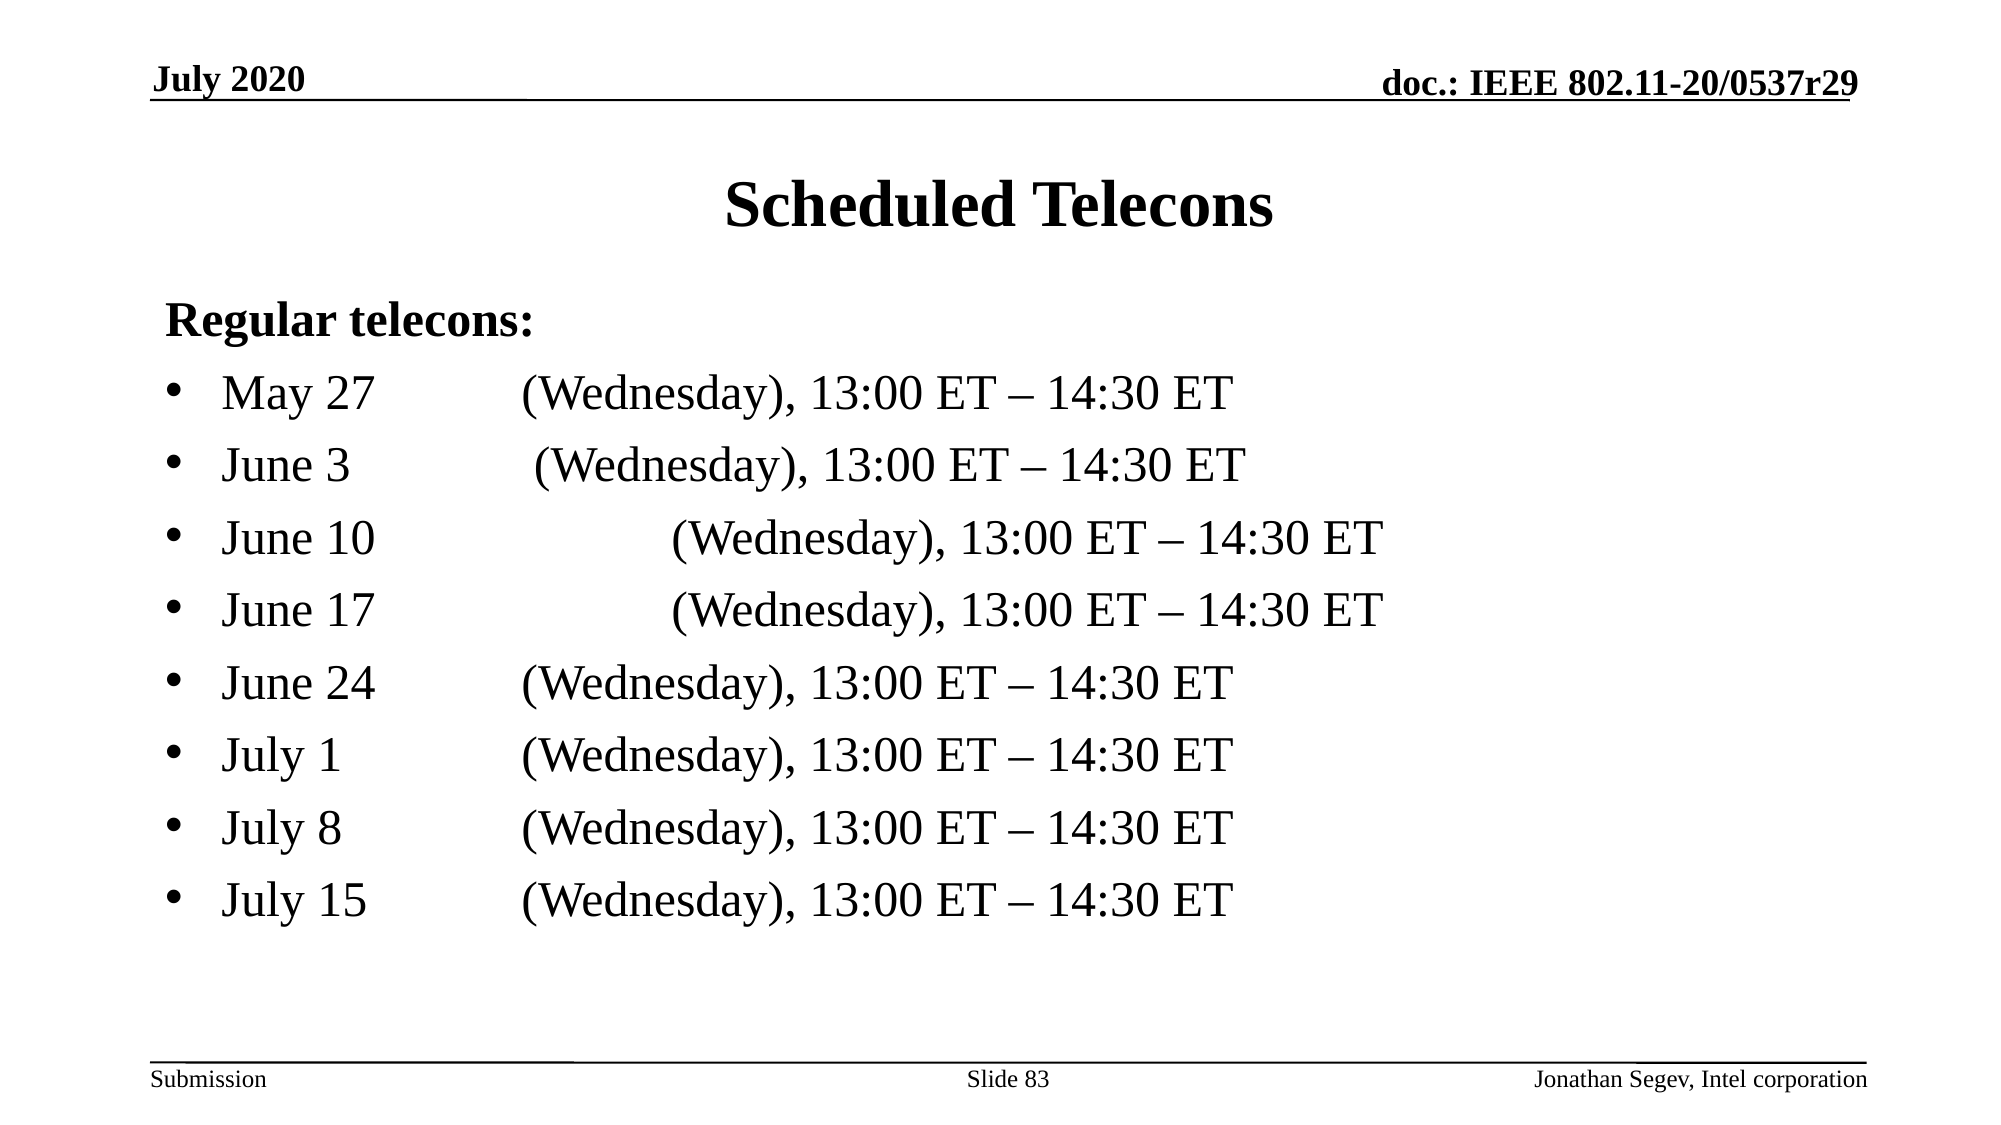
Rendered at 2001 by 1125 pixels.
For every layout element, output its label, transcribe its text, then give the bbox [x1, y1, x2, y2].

list Regular telecons: May 27 (Wednesday), 13:00 ET – 14:30 ET June 3 (Wednesday), 13:00 ET – 14:30 ET June 10 (Wednesday), 13:00 ET – 14:30 ET June 17 (Wednesday), 13:00 ET – 14:30 ET June 24 (Wednesday), 13:00 ET – 14:30 ET July 1 (Wednesday), 13:00 ET – 14:30 ET July 8 (Wednesday), 13:00 ET – 14:30 ET July 15 (Wednesday), 13:00 ET – 14:30 ET [149, 278, 1850, 670]
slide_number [152, 54, 563, 100]
slide_number Slide 83 [950, 1061, 1067, 1123]
footer Jonathan Segev, Intel corporation [1171, 1061, 1869, 1093]
title Scheduled Telecons [149, 112, 1850, 278]
